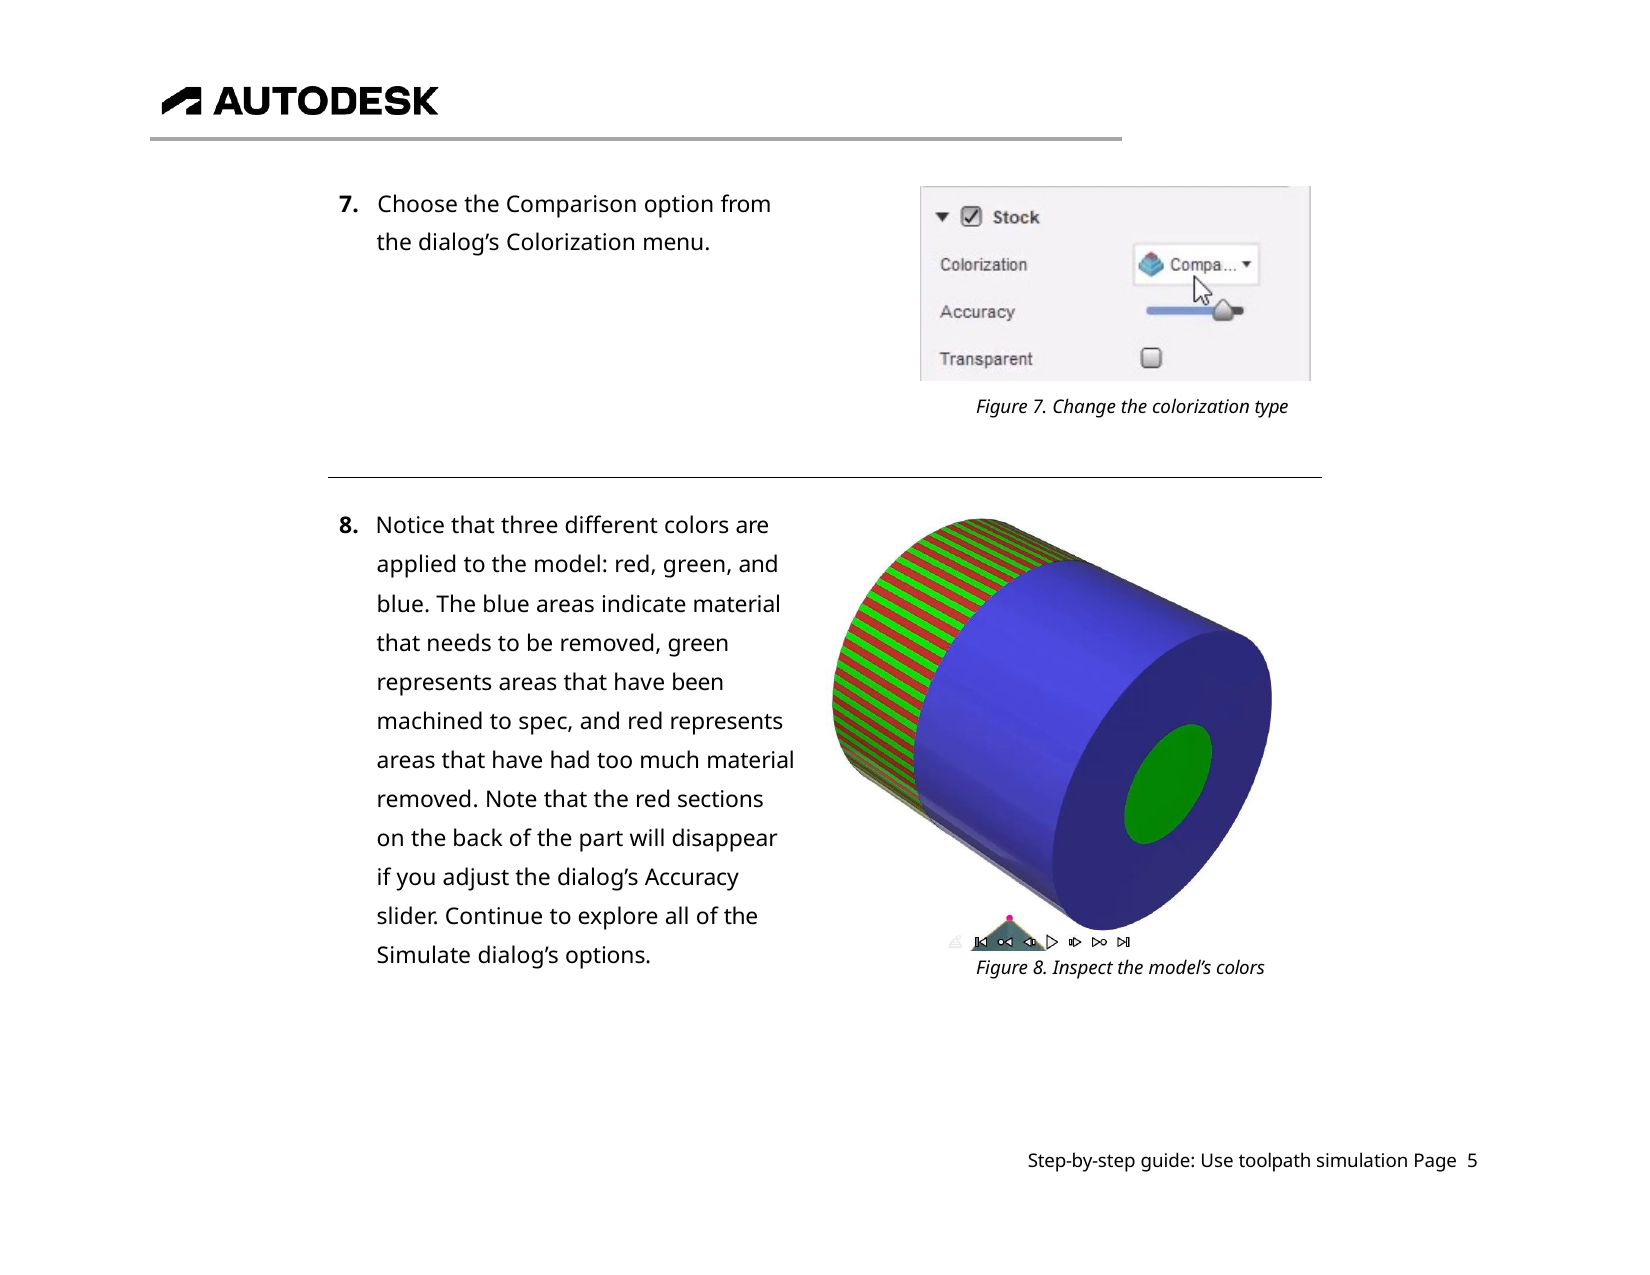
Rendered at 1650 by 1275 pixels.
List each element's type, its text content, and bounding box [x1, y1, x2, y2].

picture [919, 186, 1311, 381]
table_cell Figure 8. Inspect the model’s colors [806, 478, 1322, 997]
slide_number Step-by-step guide: Use toolpath simulation Page 10 [1025, 1145, 1509, 1275]
table_header 7. Choose the Comparison option from the dialog’s Colorization menu. [328, 187, 806, 477]
picture [161, 86, 439, 115]
picture [826, 516, 1272, 951]
table_cell 8. Notice that three different colors are applied to the model: red, green, and blue. The blue areas indicate material that needs to be removed, green represents areas that have been machined to spec, and red represents areas that have had too much material removed. Note that the red sections on the back of the part will disappear if you adjust the dialog’s Accuracy slider. Continue to explore all of the Simulate dialog’s options. [328, 478, 806, 997]
table_header Figure 7. Change the colorization type [806, 187, 1322, 477]
